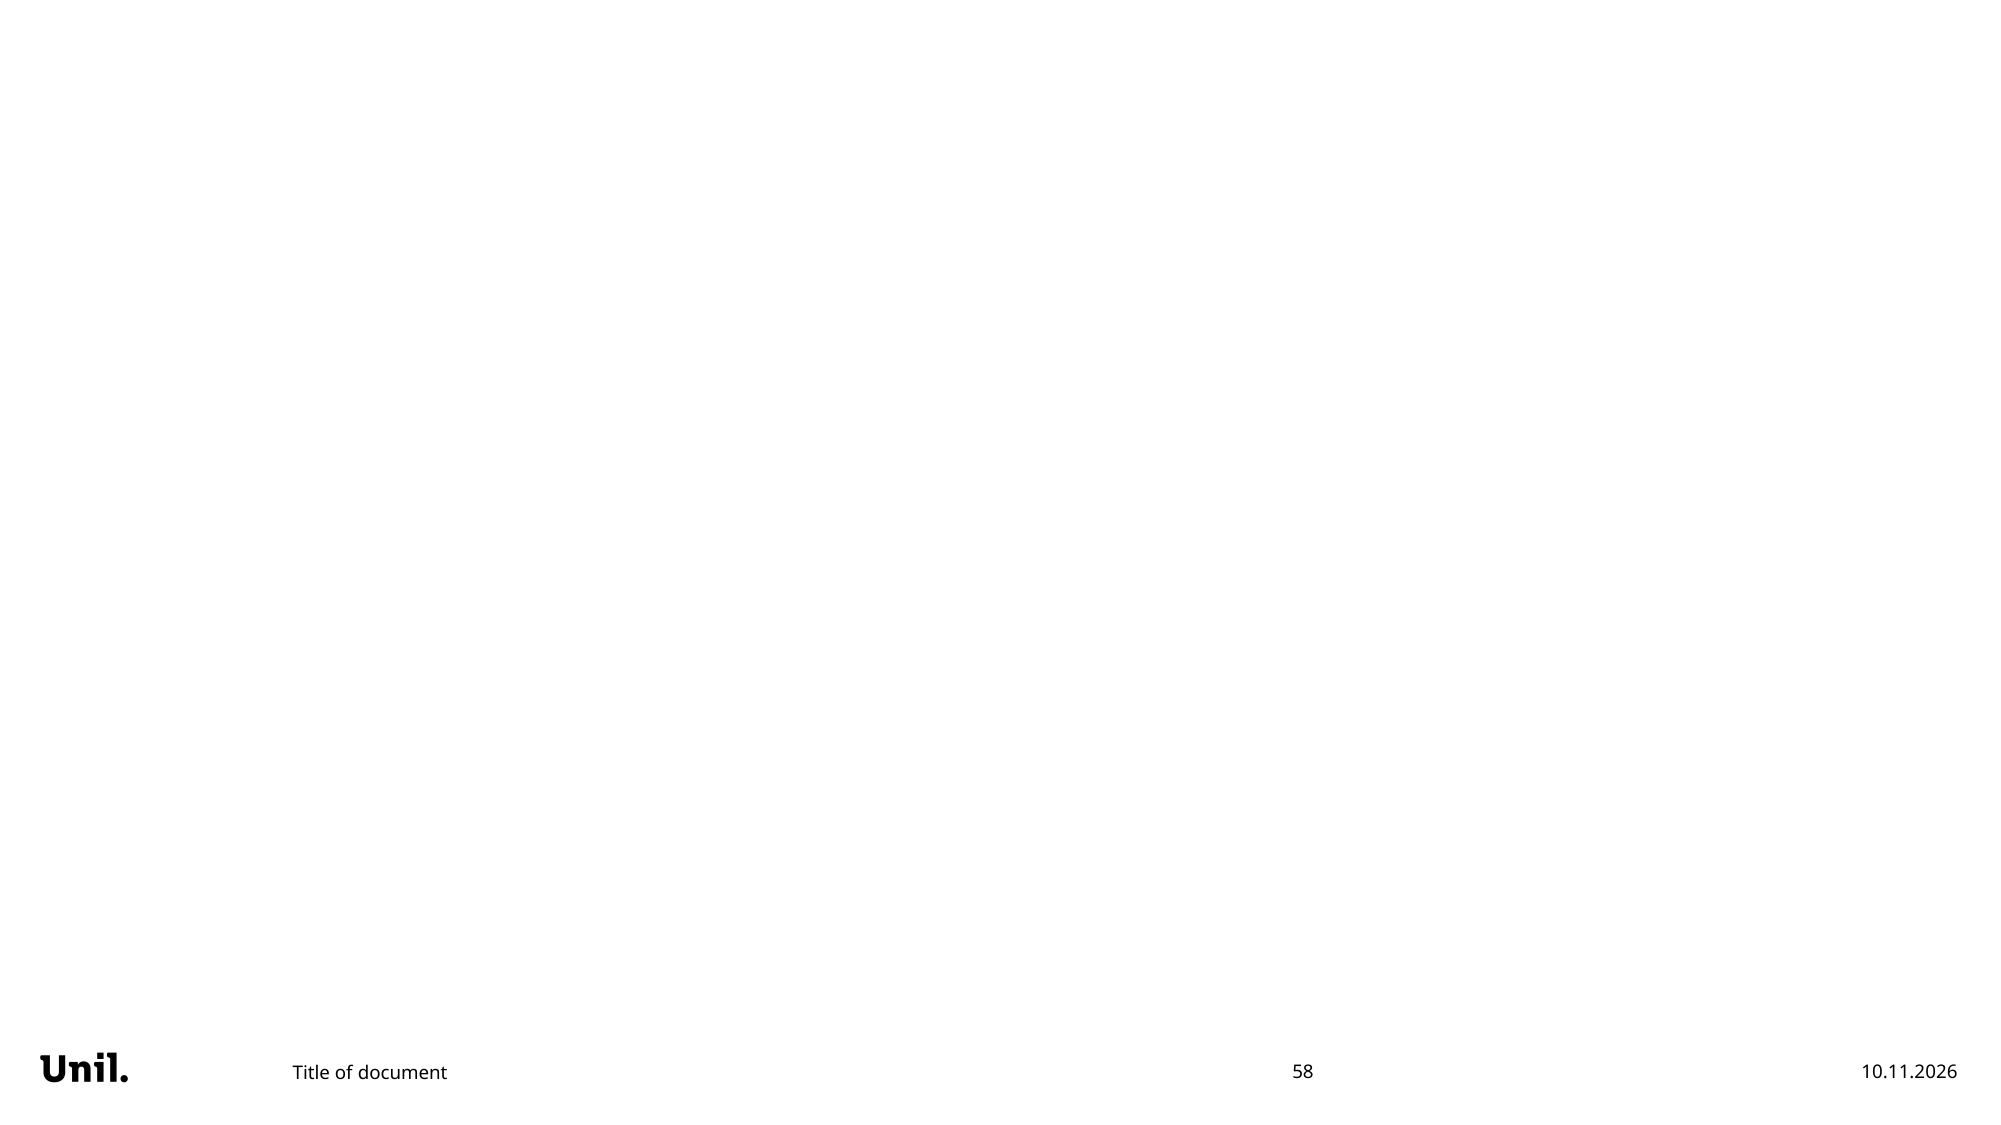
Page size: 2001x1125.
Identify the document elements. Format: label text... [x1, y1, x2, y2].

footer Title of document [292, 1011, 1048, 1087]
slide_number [1789, 1026, 1958, 1086]
slide_number 58 [1250, 1037, 1355, 1086]
picture [27, 1042, 141, 1095]
